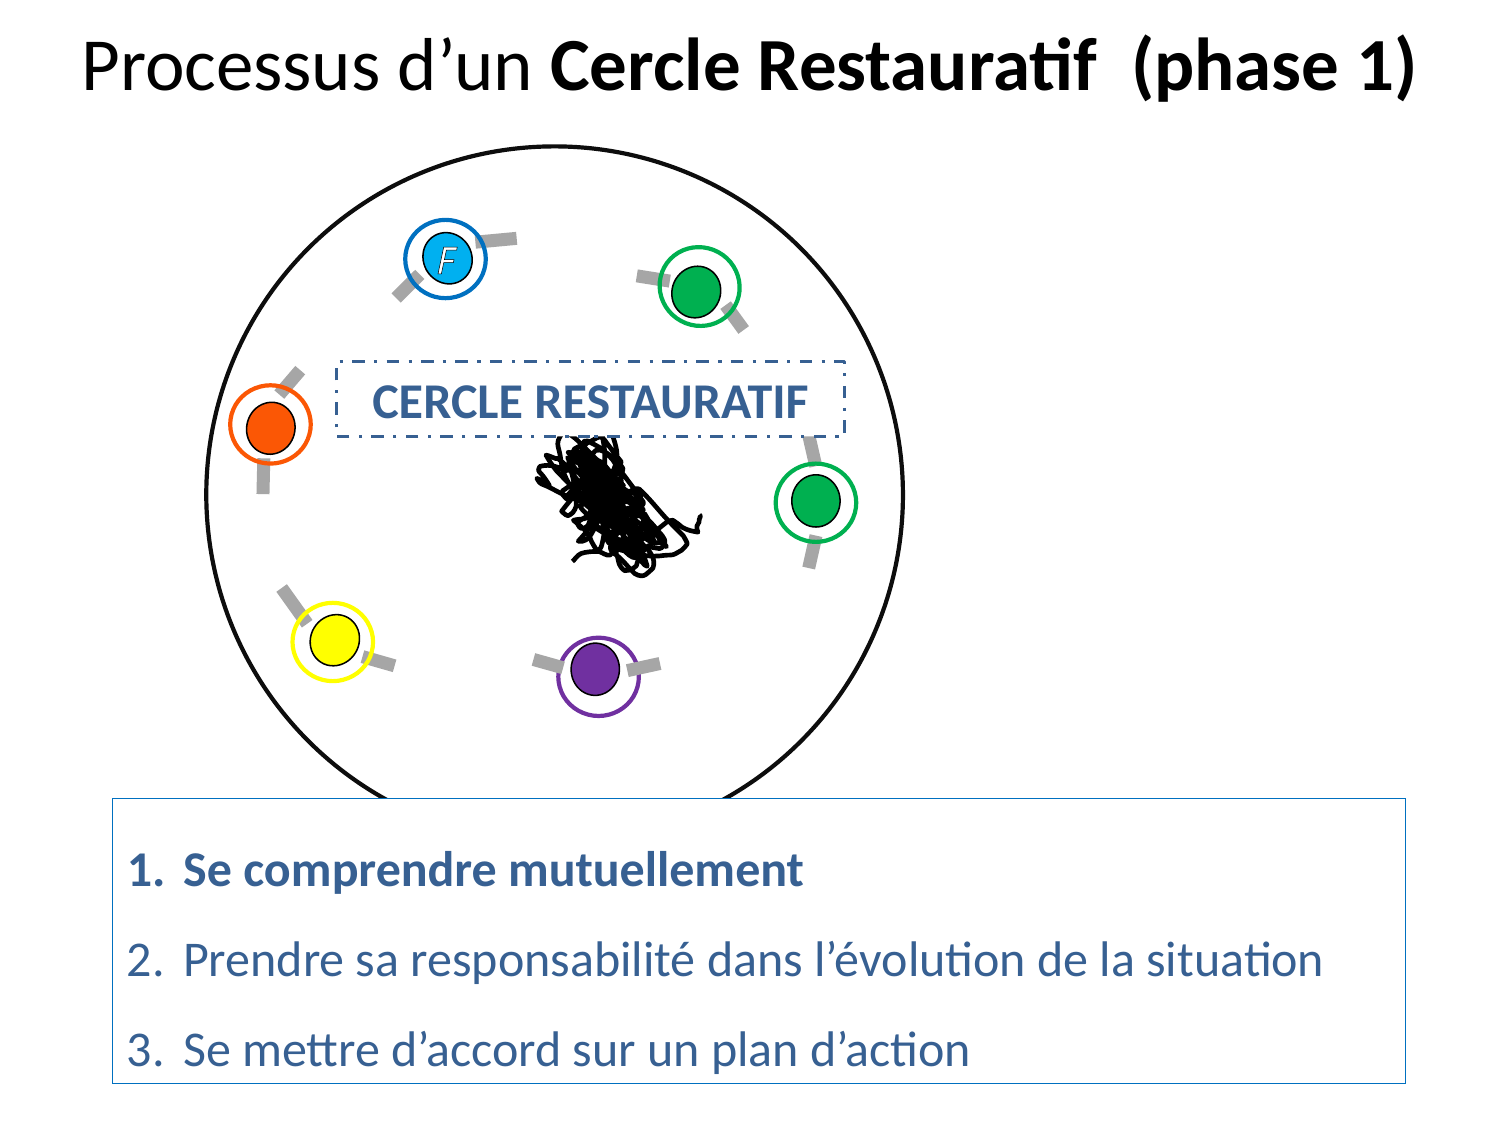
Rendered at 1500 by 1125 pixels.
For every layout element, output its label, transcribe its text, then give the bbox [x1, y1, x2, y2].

text_box [204, 378, 224, 611]
text_box [861, 324, 906, 665]
text_box [290, 725, 819, 798]
text_box Se comprendre mutuellement Prendre sa responsabilité dans l’évolution de la situation Se mettre d’accord sur un plan d’action [112, 798, 1406, 1084]
text_box [339, 144, 770, 218]
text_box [229, 219, 857, 717]
title Processus d’un Cercle Restauratif (phase 1) [0, 19, 1500, 103]
